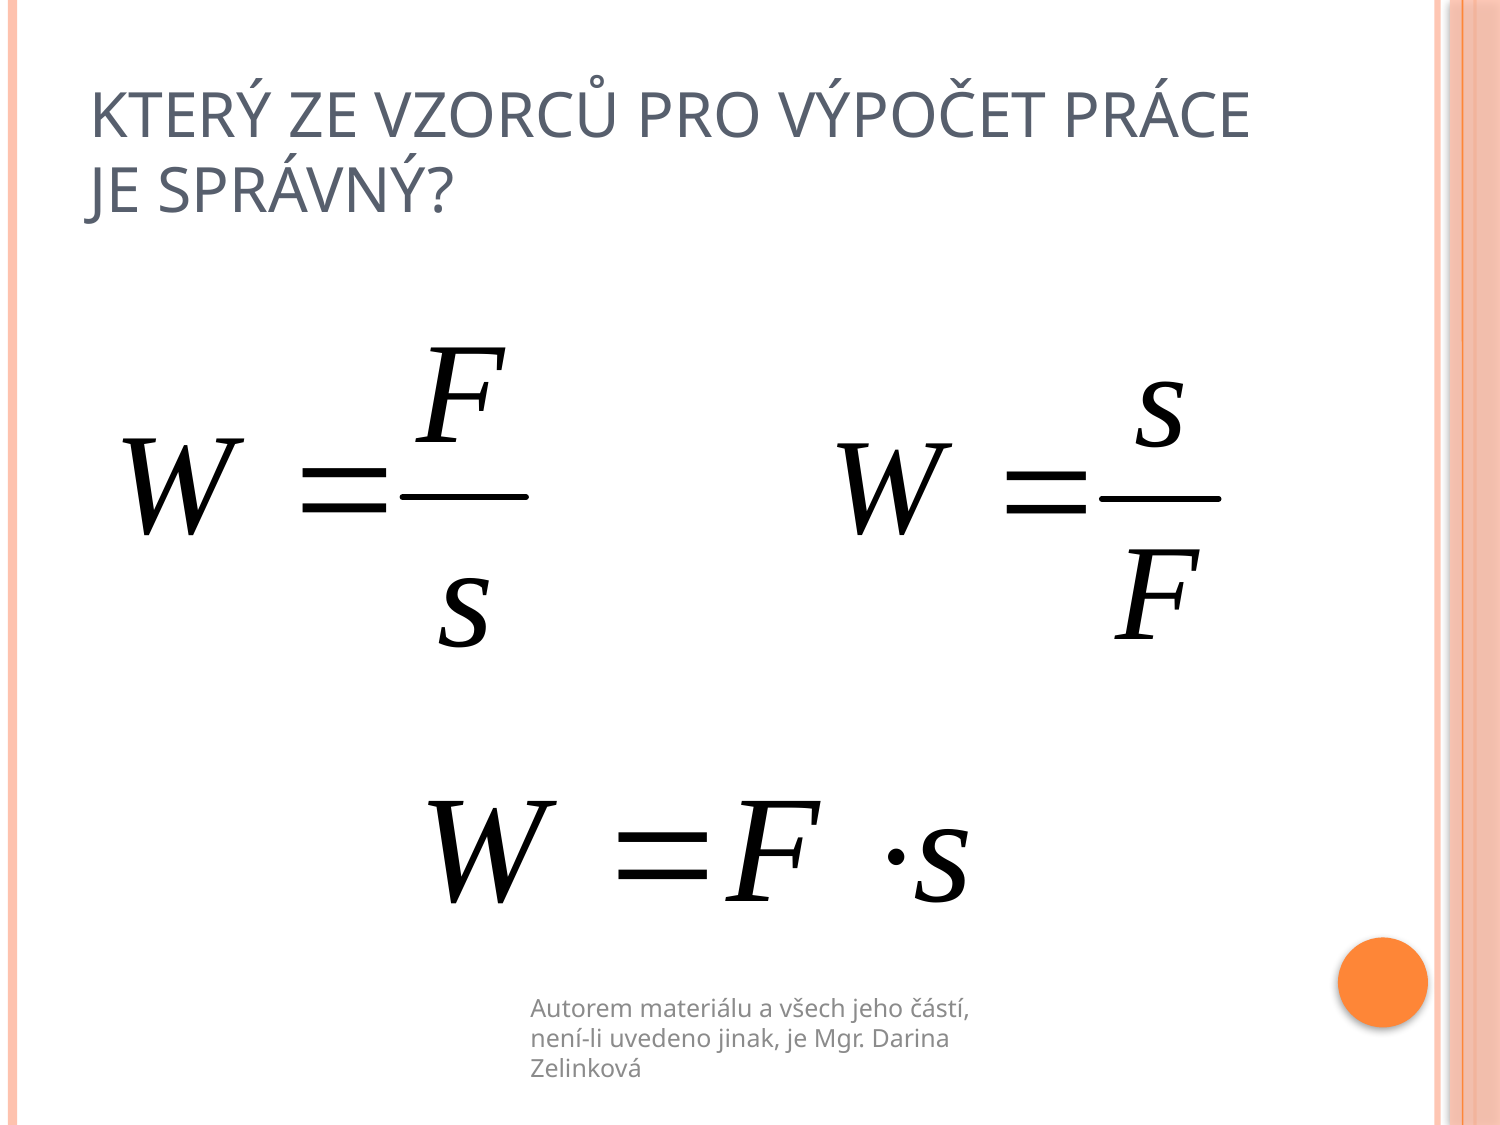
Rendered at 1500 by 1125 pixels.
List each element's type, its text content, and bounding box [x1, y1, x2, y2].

footer Autorem materiálu a všech jeho částí, není-li uvedeno jinak, je Mgr. Darina Zelinková [515, 1007, 991, 1068]
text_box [104, 304, 552, 679]
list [409, 761, 997, 941]
title Který ze vzorců pro výpočet práce je správný? [75, 45, 1300, 233]
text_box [819, 315, 1243, 671]
